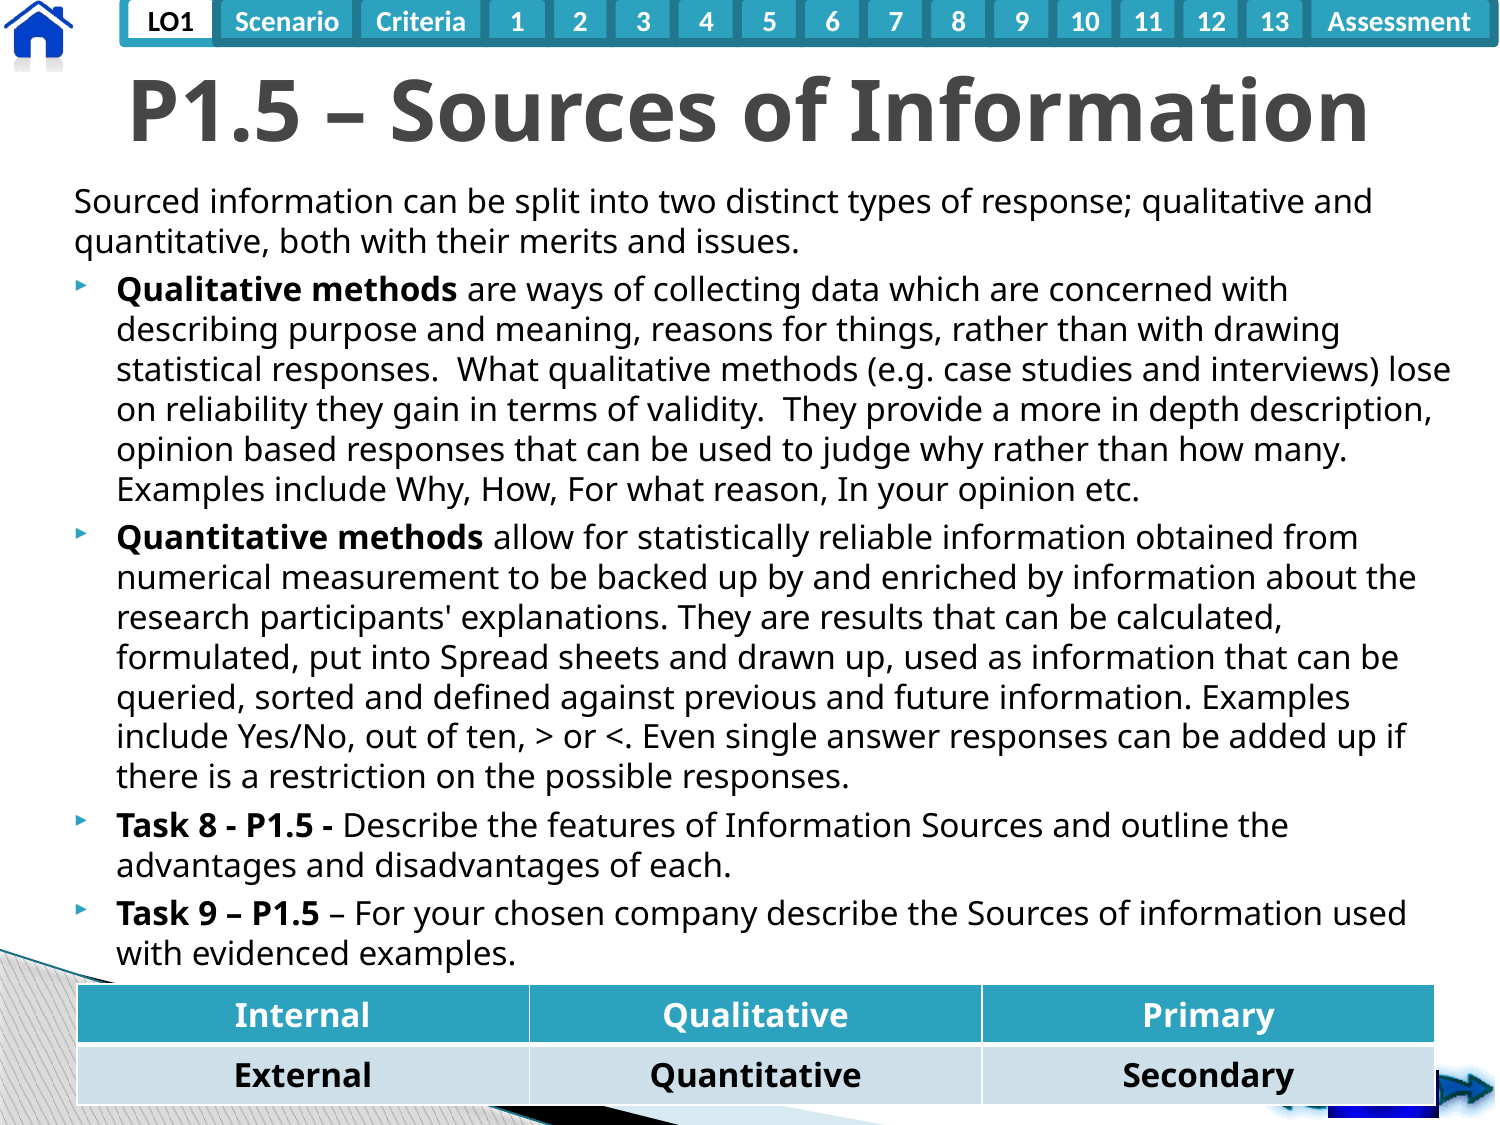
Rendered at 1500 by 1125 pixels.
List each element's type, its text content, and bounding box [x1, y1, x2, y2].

picture [1266, 1055, 1495, 1125]
title P1.5 – Sources of Information [75, 19, 1425, 159]
list Sourced information can be split into two distinct types of response; qualitative and quantitative, both with their merits and issues. Qualitative methods are ways of collecting data which are concerned with describing purpose and meaning, reasons for things, rather than with drawing statistical responses. What qualitative methods (e.g. case studies and interviews) lose on reliability they gain in terms of validity. They provide a more in depth description, opinion based responses that can be used to judge why rather than how many. Examples include Why, How, For what reason, In your opinion etc. Quantitative methods allow for statistically reliable information obtained from numerical measurement to be backed up by and enriched by information about the research participants' explanations. They are results that can be calculated, formulated, put into Spread sheets and drawn up, used as information that can be queried, sorted and defined against previous and future information. Examples include Yes/No, out of ten, > or <. Even single answer responses can be added up if there is a restriction on the possible responses. Task 8 - P1.5 - Describe the features of Information Sources and outline the advantages and disadvantages of each. Task 9 – P1.5 – For your chosen company describe the Sources of information used with evidenced examples. [41, 172, 1471, 988]
table_cell External [78, 1047, 529, 1104]
table_cell Quantitative [530, 1047, 981, 1104]
table_cell Secondary [983, 1047, 1434, 1104]
table_header Internal [78, 985, 529, 1042]
table_header Qualitative [530, 985, 981, 1042]
picture [0, 0, 77, 91]
table_header Primary [983, 985, 1434, 1042]
